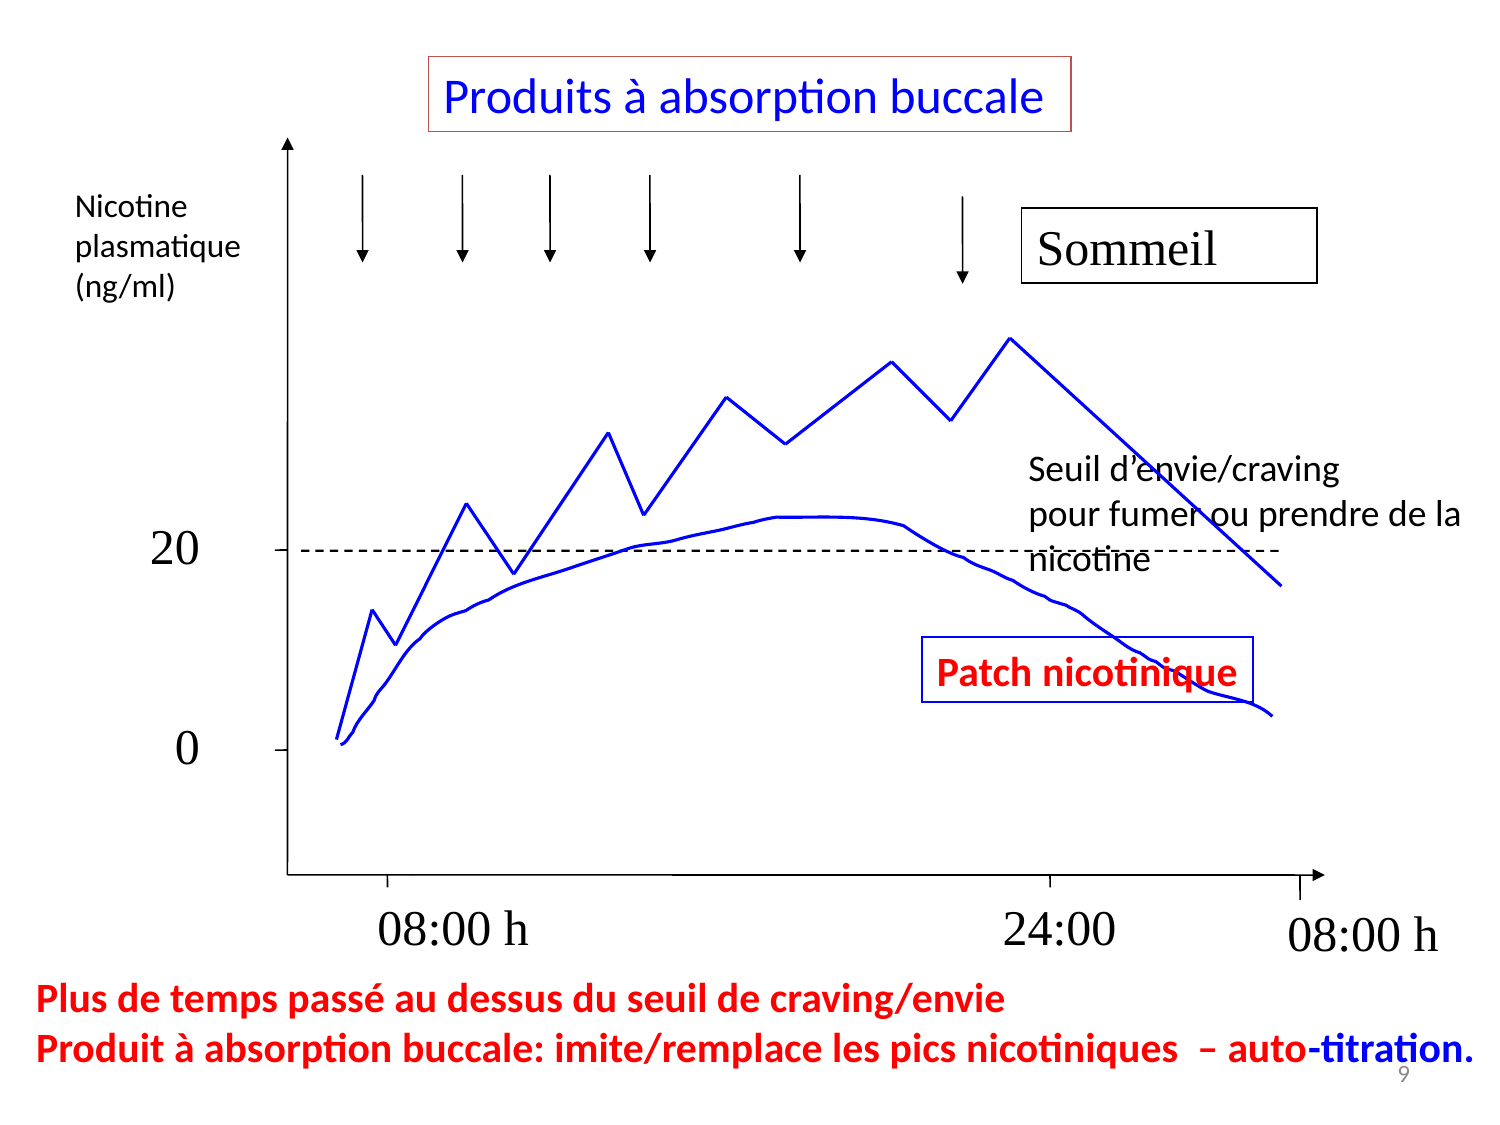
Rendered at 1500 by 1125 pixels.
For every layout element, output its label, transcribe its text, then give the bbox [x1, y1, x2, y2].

text_box [456, 174, 469, 263]
text_box [356, 174, 369, 263]
text_box Patch nicotinique [921, 636, 1254, 702]
text_box [643, 174, 657, 263]
text_box Nicotine plasmatique (ng/ml) [59, 176, 257, 312]
text_box [543, 174, 557, 263]
text_box [793, 174, 807, 263]
text_box Sommeil [1021, 207, 1317, 283]
text_box 08:00 h [1272, 894, 1454, 963]
text_box 24:00 [987, 887, 1132, 963]
text_box 0 [159, 706, 216, 782]
text_box Produits à absorption buccale [428, 56, 1072, 132]
text_box Plus de temps passé au dessus du seuil de craving/envie Produit à absorption buccale: imite/remplace les pics nicotiniques – auto-titration. [21, 963, 1491, 1079]
text_box [281, 137, 294, 549]
text_box [956, 196, 969, 284]
text_box 08:00 h [362, 887, 557, 963]
slide_number 9 [1074, 1042, 1425, 1103]
text_box [1300, 868, 1325, 882]
text_box Seuil d’envie/craving pour fumer ou prendre de la nicotine [1013, 436, 1478, 637]
text_box 20 [134, 506, 215, 582]
text_box [340, 517, 1273, 745]
